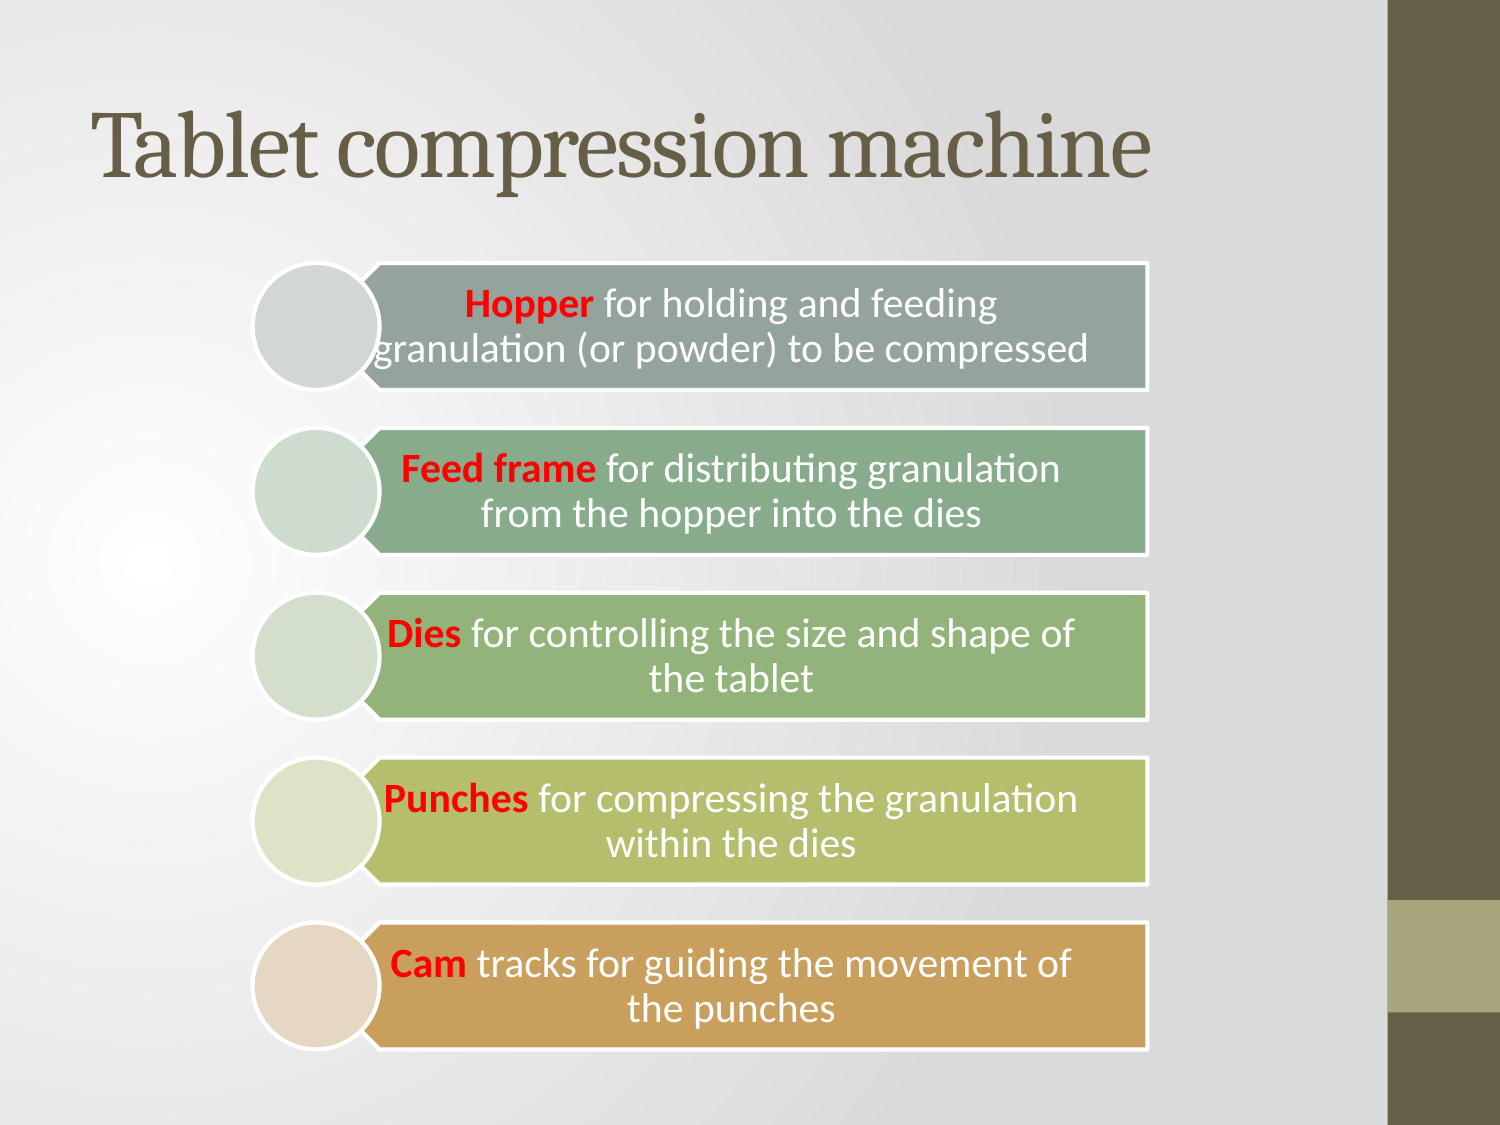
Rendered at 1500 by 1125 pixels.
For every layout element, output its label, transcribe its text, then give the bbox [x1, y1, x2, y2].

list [74, 261, 1326, 1051]
title Tablet compression machine [75, 45, 1325, 233]
